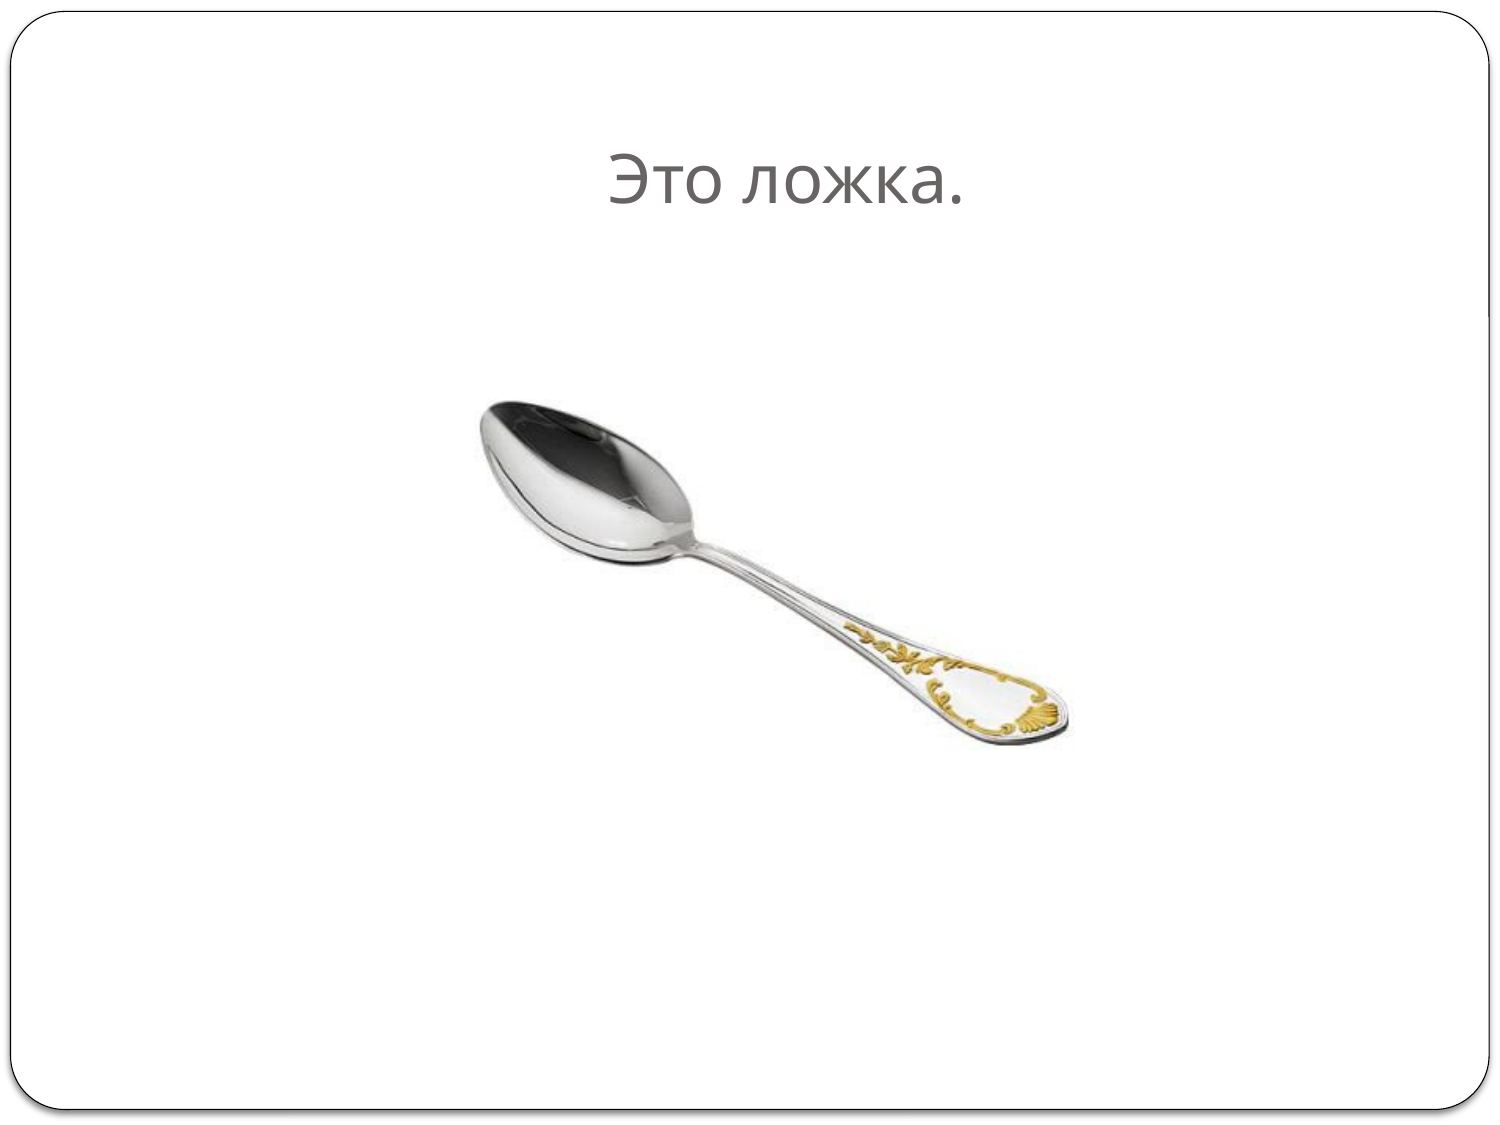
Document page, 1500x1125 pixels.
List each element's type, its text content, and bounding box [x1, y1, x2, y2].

text_box [25, 0, 76, 27]
title Это ложка. [150, 45, 1425, 233]
picture [474, 399, 1076, 763]
